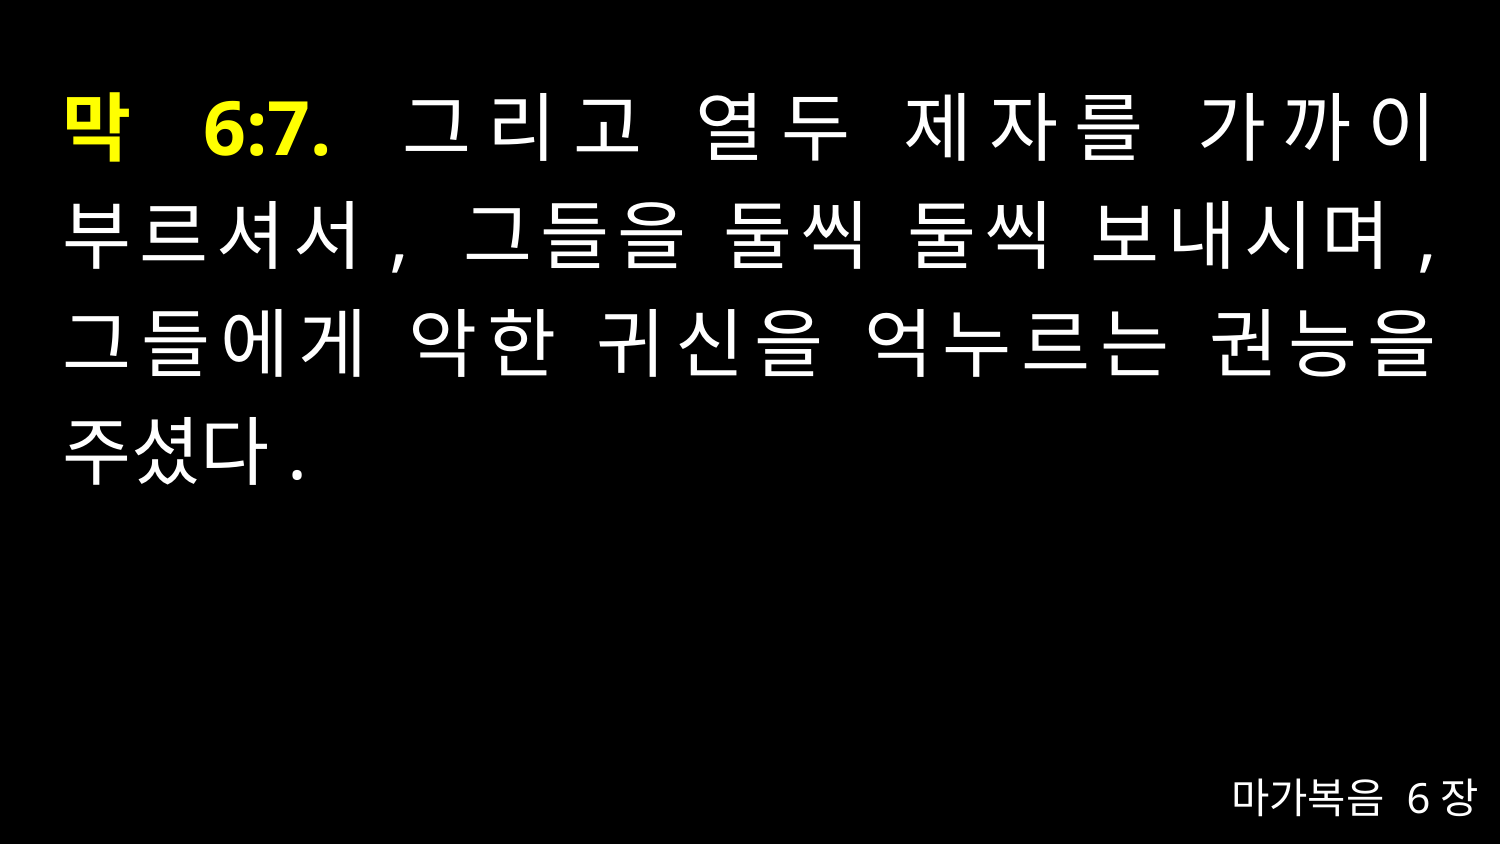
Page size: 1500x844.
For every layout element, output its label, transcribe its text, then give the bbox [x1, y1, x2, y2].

title 막 6:7. 그리고 열두 제자를 가까이 부르셔서, 그들을 둘씩 둘씩 보내시며, 그들에게 악한 귀신을 억누르는 권능을 주셨다. [0, 0, 1500, 844]
subtitle 마가복음 6장 [916, 770, 1500, 844]
